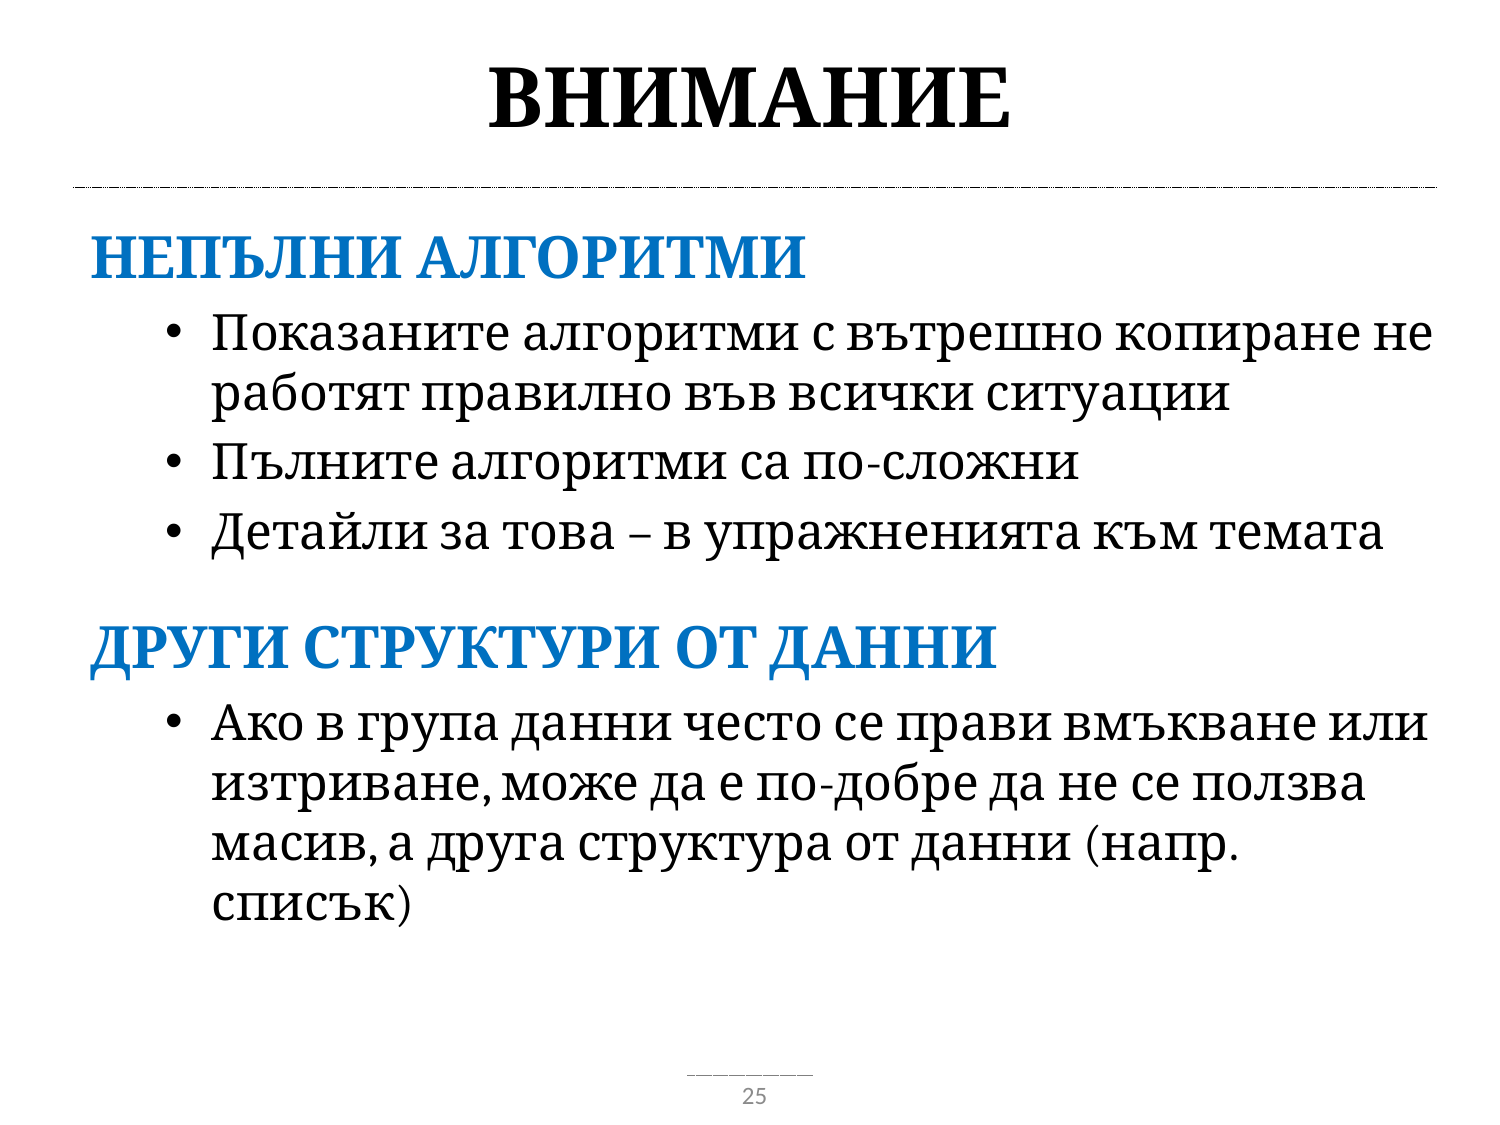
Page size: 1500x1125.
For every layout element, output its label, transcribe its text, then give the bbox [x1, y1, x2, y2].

slide_number 25 [579, 1065, 930, 1125]
list Непълни алгоритми Показаните алгоритми с вътрешно копиране не работят правилно във всички ситуации Пълните алгоритми са по-сложни Детайли за това – в упражненията към темата Други структури от данни Ако в група данни често се прави вмъкване или изтриване, може да е по-добре да не се ползва масив, а друга структура от данни (напр. списък) [75, 212, 1450, 1063]
title ВНИМАНИЕ [0, 0, 1500, 188]
